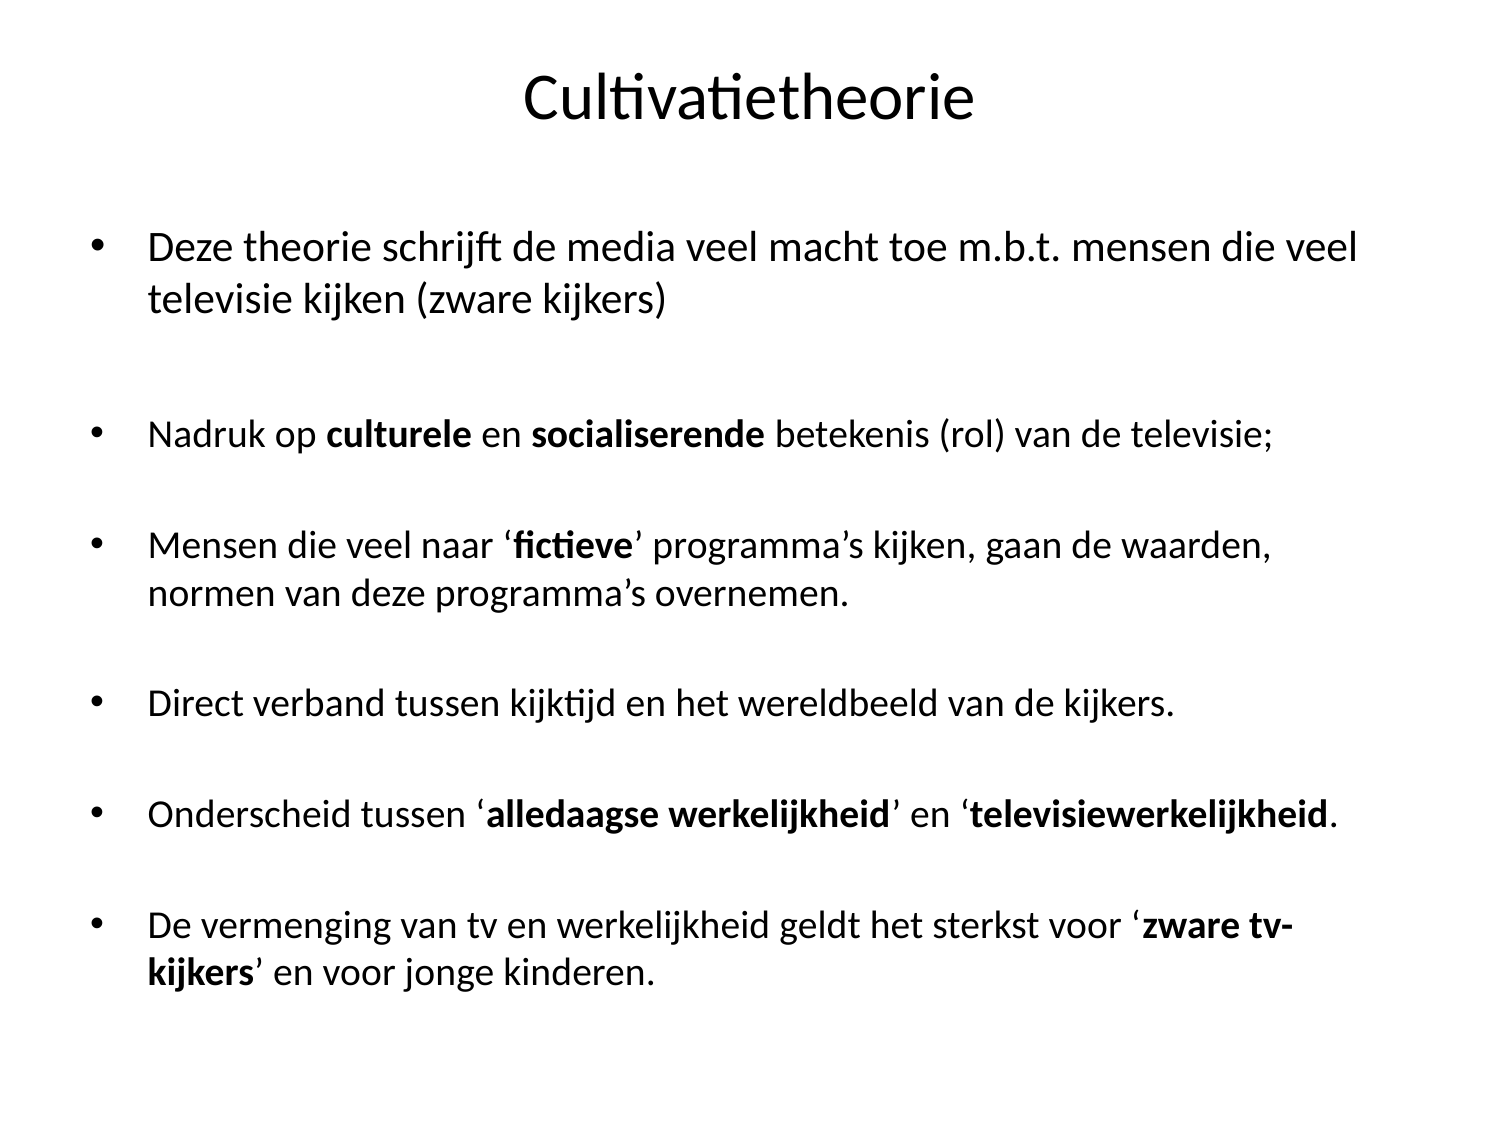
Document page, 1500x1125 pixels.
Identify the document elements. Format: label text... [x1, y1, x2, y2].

title Cultivatietheorie [75, 45, 1425, 141]
list Deze theorie schrijft de media veel macht toe m.b.t. mensen die veel televisie kijken (zware kijkers) Nadruk op culturele en socialiserende betekenis (rol) van de televisie; Mensen die veel naar ‘fictieve’ programma’s kijken, gaan de waarden, normen van deze programma’s overnemen. Direct verband tussen kijktijd en het wereldbeeld van de kijkers. Onderscheid tussen ‘alledaagse werkelijkheid’ en ‘televisiewerkelijkheid. De vermenging van tv en werkelijkheid geldt het sterkst voor ‘zware tv- kijkers’ en voor jonge kinderen. [75, 210, 1425, 1005]
